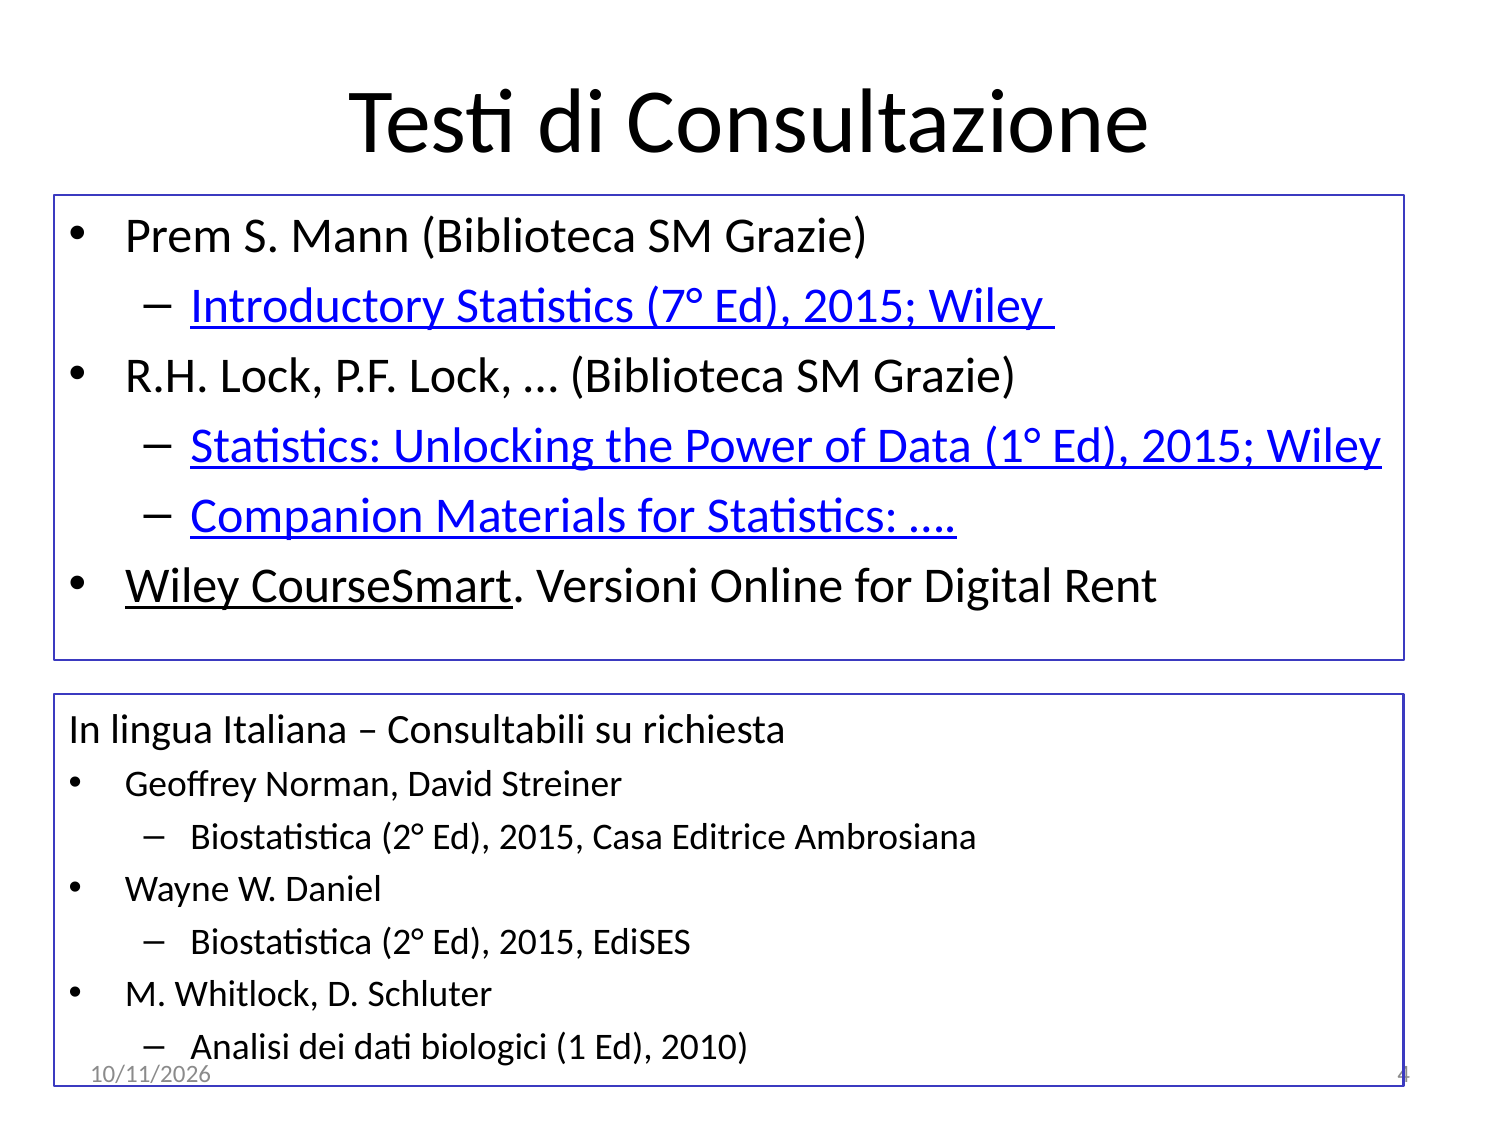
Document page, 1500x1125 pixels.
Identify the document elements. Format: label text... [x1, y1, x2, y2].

text_box In lingua Italiana – Consultabili su richiesta Geoffrey Norman, David Streiner Biostatistica (2° Ed), 2015, Casa Editrice Ambrosiana Wayne W. Daniel Biostatistica (2° Ed), 2015, EdiSES M. Whitlock, D. Schluter Analisi dei dati biologici (1 Ed), 2010) [53, 694, 1404, 1086]
list Prem S. Mann (Biblioteca SM Grazie) Introductory Statistics (7° Ed), 2015; Wiley R.H. Lock, P.F. Lock, … (Biblioteca SM Grazie) Statistics: Unlocking the Power of Data (1° Ed), 2015; Wiley Companion Materials for Statistics: …. Wiley CourseSmart. Versioni Online for Digital Rent [53, 194, 1404, 660]
title Testi di Consultazione [75, 45, 1425, 187]
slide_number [75, 1042, 425, 1103]
slide_number 4 [1074, 1042, 1425, 1103]
